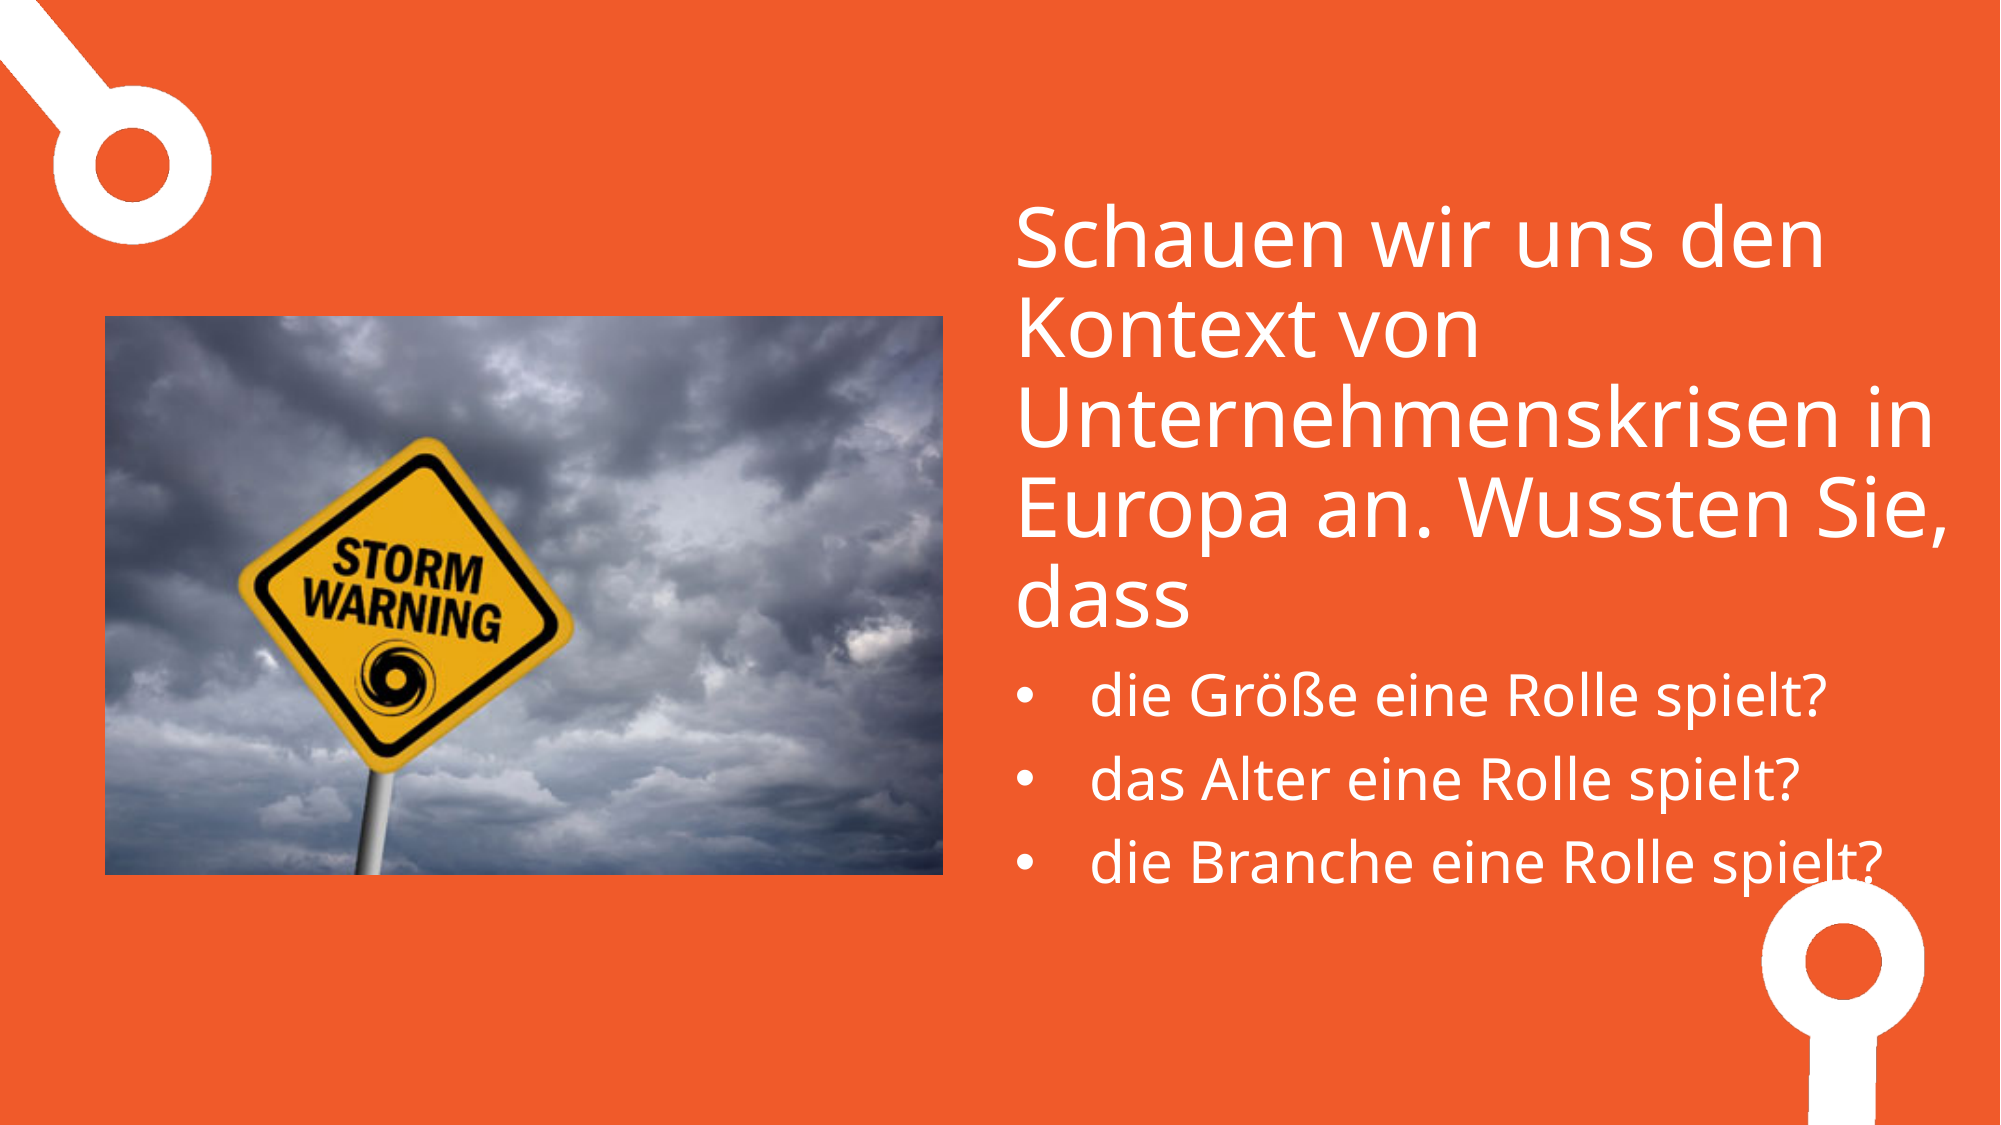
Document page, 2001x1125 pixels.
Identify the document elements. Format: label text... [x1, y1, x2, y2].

picture [105, 316, 943, 875]
picture [0, 0, 269, 308]
list Schauen wir uns den Kontext von Unternehmenskrisen in Europa an. Wussten Sie, dass die Größe eine Rolle spielt? das Alter eine Rolle spielt? die Branche eine Rolle spielt? [999, 416, 2000, 676]
picture [1652, 870, 2001, 1125]
